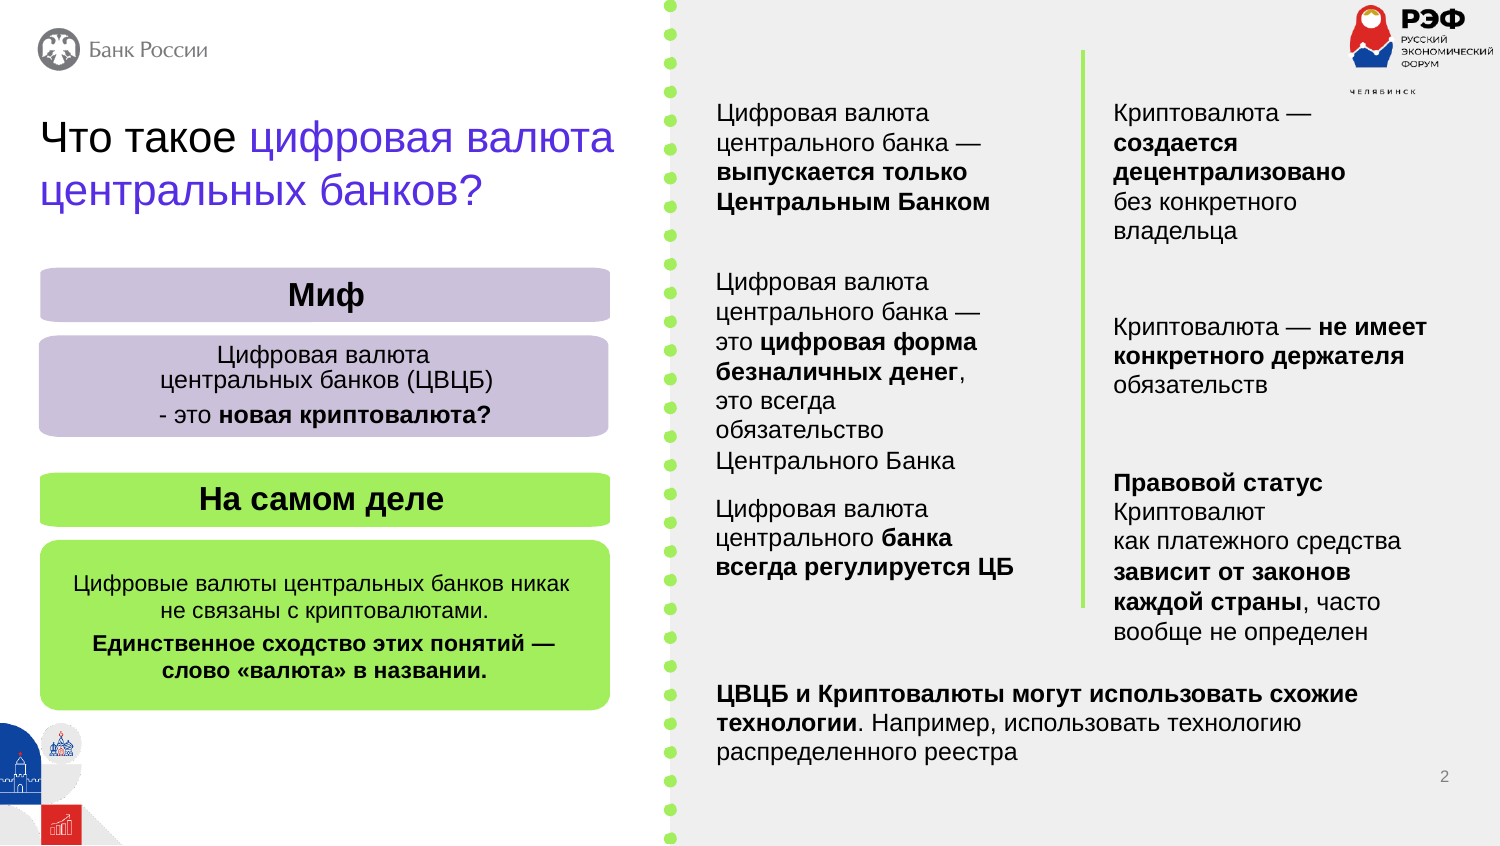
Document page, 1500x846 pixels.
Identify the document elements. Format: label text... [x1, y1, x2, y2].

text_box [38, 335, 609, 429]
text_box [663, 545, 677, 558]
text_box [663, 573, 677, 587]
text_box [663, 631, 677, 644]
text_box Криптовалюта — создается децентрализовано без конкретного владельца [1111, 97, 1364, 249]
text_box [663, 200, 677, 214]
text_box [663, 85, 677, 99]
text_box [663, 832, 677, 844]
text_box [663, 659, 677, 673]
picture [1348, 4, 1493, 97]
text_box [663, 803, 677, 817]
text_box Правовой статус Криптовалют как платежного средства зависит от законов каждой страны, часто вообще не определен [1111, 466, 1447, 648]
text_box [40, 539, 610, 569]
text_box [663, 56, 677, 70]
text_box [663, 717, 677, 731]
text_box Цифровая валюта центрального банка — выпускается только Центральным Банком [714, 97, 1006, 220]
text_box [670, 0, 1500, 846]
text_box Цифровая валюта центральных банков (ЦВЦБ) - это новая криптовалюта? [39, 344, 608, 437]
text_box [663, 142, 677, 156]
text_box [663, 458, 677, 472]
text_box [37, 27, 207, 71]
slide_number 2 [1436, 766, 1454, 789]
text_box [663, 114, 677, 128]
text_box [663, 343, 677, 357]
text_box [40, 267, 610, 320]
text_box [663, 28, 677, 41]
text_box ЦВЦБ и Криптовалюты могут использовать схожие технологии. Например, использовать технологию распределенного реестра [714, 679, 1398, 769]
text_box [663, 688, 677, 702]
text_box Цифровая валюта центрального банка — это цифровая форма безналичных денег, это всегда обязательство Центрального Банка [713, 265, 1039, 448]
text_box [663, 372, 677, 386]
text_box [663, 487, 677, 501]
text_box [663, 315, 677, 329]
text_box [40, 472, 610, 527]
text_box [663, 746, 677, 759]
text_box [663, 286, 677, 300]
text_box Цифровые валюты центральных банков никак не связаны с криптовалютами. Единственное сходство этих понятий — слово «валюта» в названии. [39, 569, 610, 685]
text_box [663, 516, 677, 530]
text_box [663, 0, 677, 13]
text_box [40, 685, 610, 711]
text_box [663, 171, 677, 185]
picture [0, 723, 122, 845]
text_box [663, 257, 677, 271]
text_box Криптовалюта — не имеет конкретного держателя обязательств [1111, 312, 1447, 402]
text_box [663, 602, 677, 616]
text_box Миф [40, 272, 608, 323]
text_box [663, 401, 677, 415]
text_box Что такое цифровая валюта центральных банков? [24, 101, 642, 222]
text_box [663, 430, 677, 443]
text_box [663, 774, 677, 788]
text_box Цифровая валюта центрального банка всегда регулируется ЦБ [713, 494, 1038, 584]
text_box [663, 229, 677, 242]
text_box На самом деле [40, 477, 604, 520]
